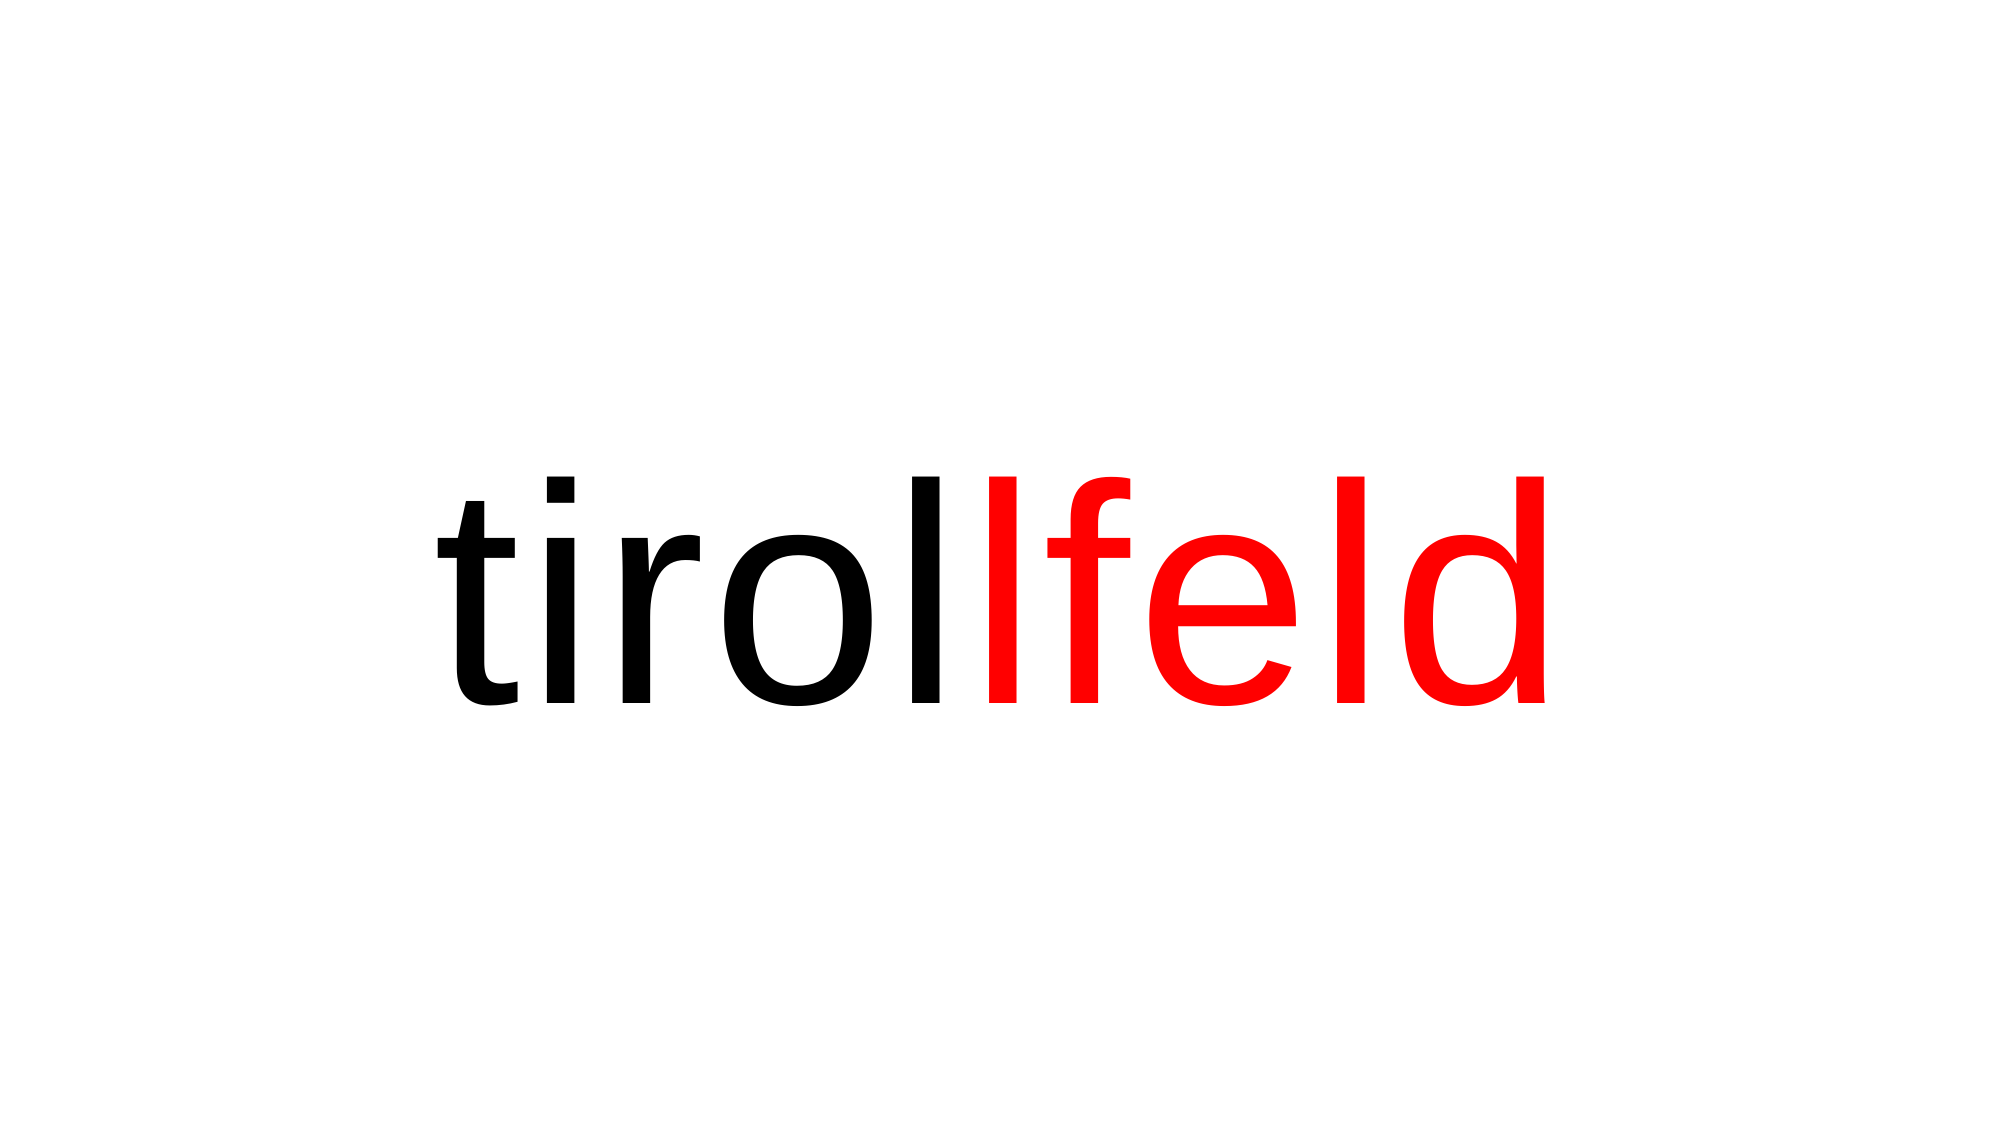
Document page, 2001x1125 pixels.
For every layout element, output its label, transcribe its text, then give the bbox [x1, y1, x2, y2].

title tirollfeld [0, 174, 2000, 779]
